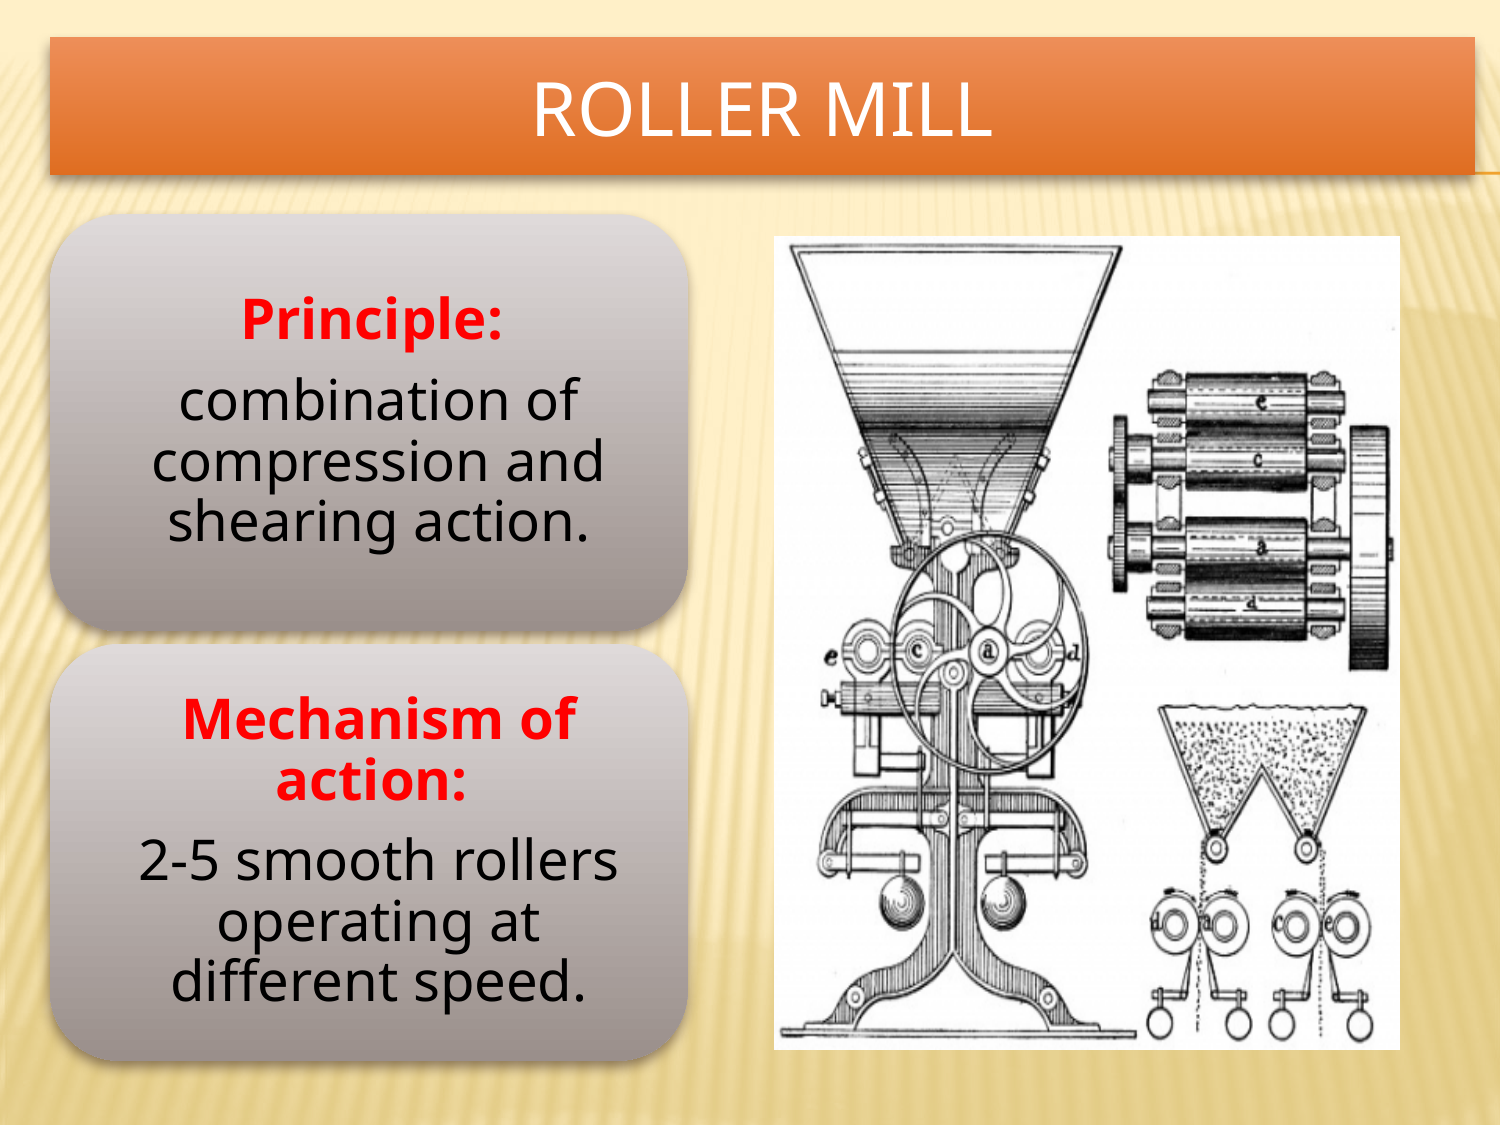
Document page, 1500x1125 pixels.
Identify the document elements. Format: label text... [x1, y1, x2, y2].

title Roller mill [50, 37, 1475, 175]
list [49, 212, 688, 1063]
picture [774, 236, 1401, 1051]
